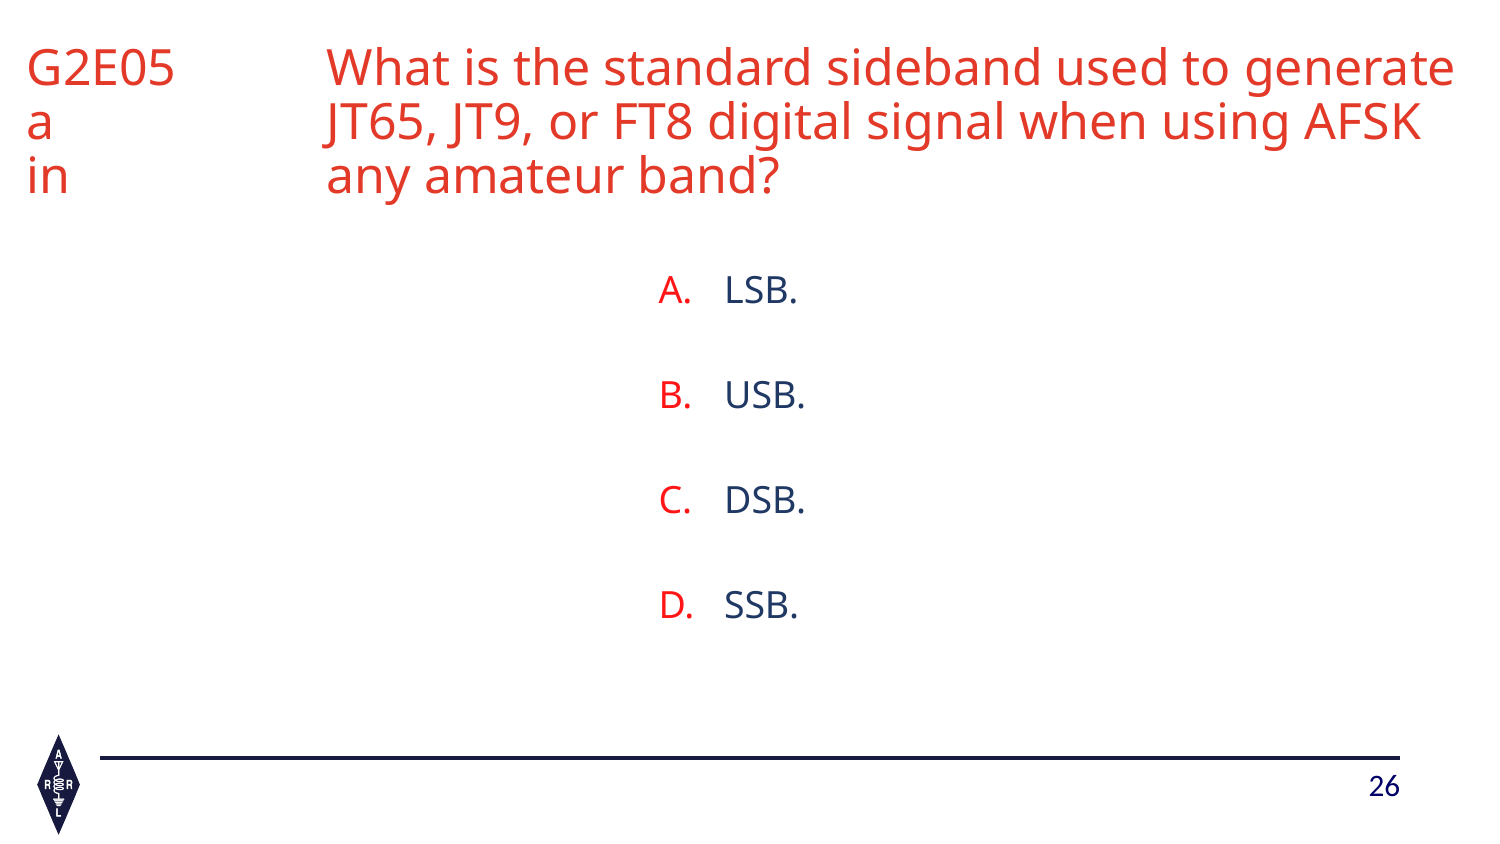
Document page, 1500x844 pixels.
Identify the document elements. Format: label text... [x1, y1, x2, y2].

title G2E05 What is the standard sideband used to generate a JT65, JT9, or FT8 digital signal when using AFSK in any amateur band? [26, 36, 1475, 144]
slide_number 26 [1302, 761, 1400, 807]
picture [37, 734, 80, 835]
text_box LSB. USB. DSB. SSB. [647, 260, 853, 730]
list [76, 192, 1425, 827]
